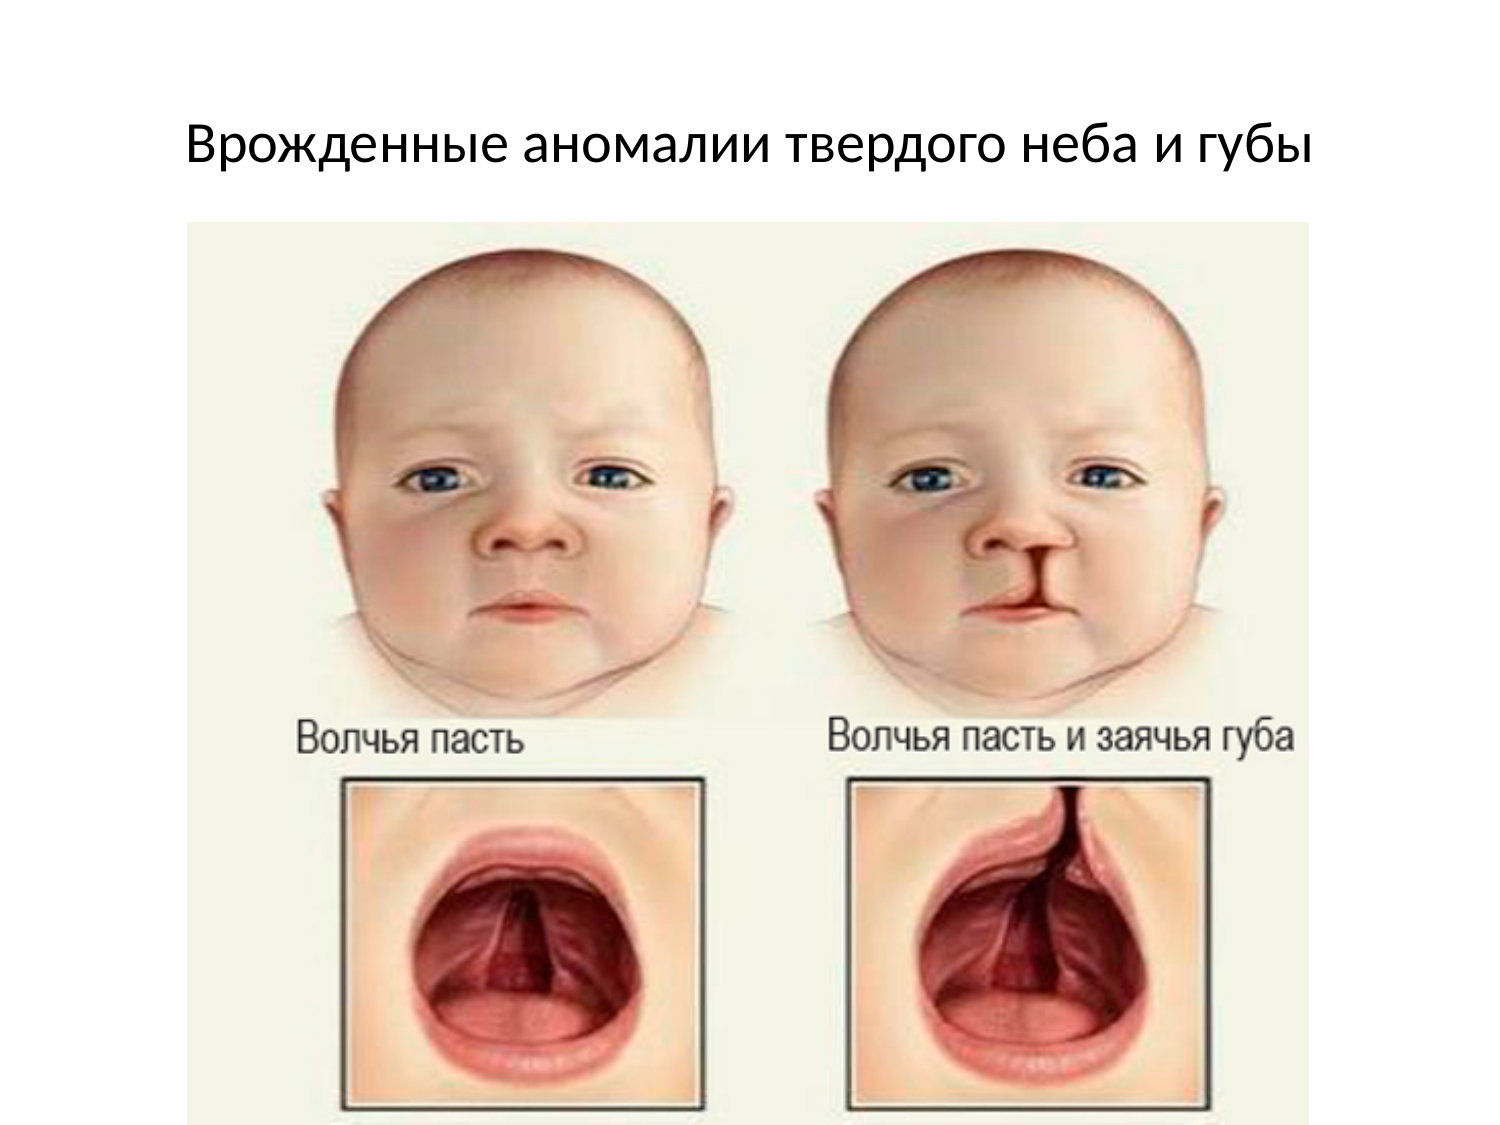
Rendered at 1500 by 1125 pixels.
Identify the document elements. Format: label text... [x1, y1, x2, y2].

title Врожденные аномалии твердого неба и губы [74, 44, 1426, 233]
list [187, 222, 1309, 1125]
